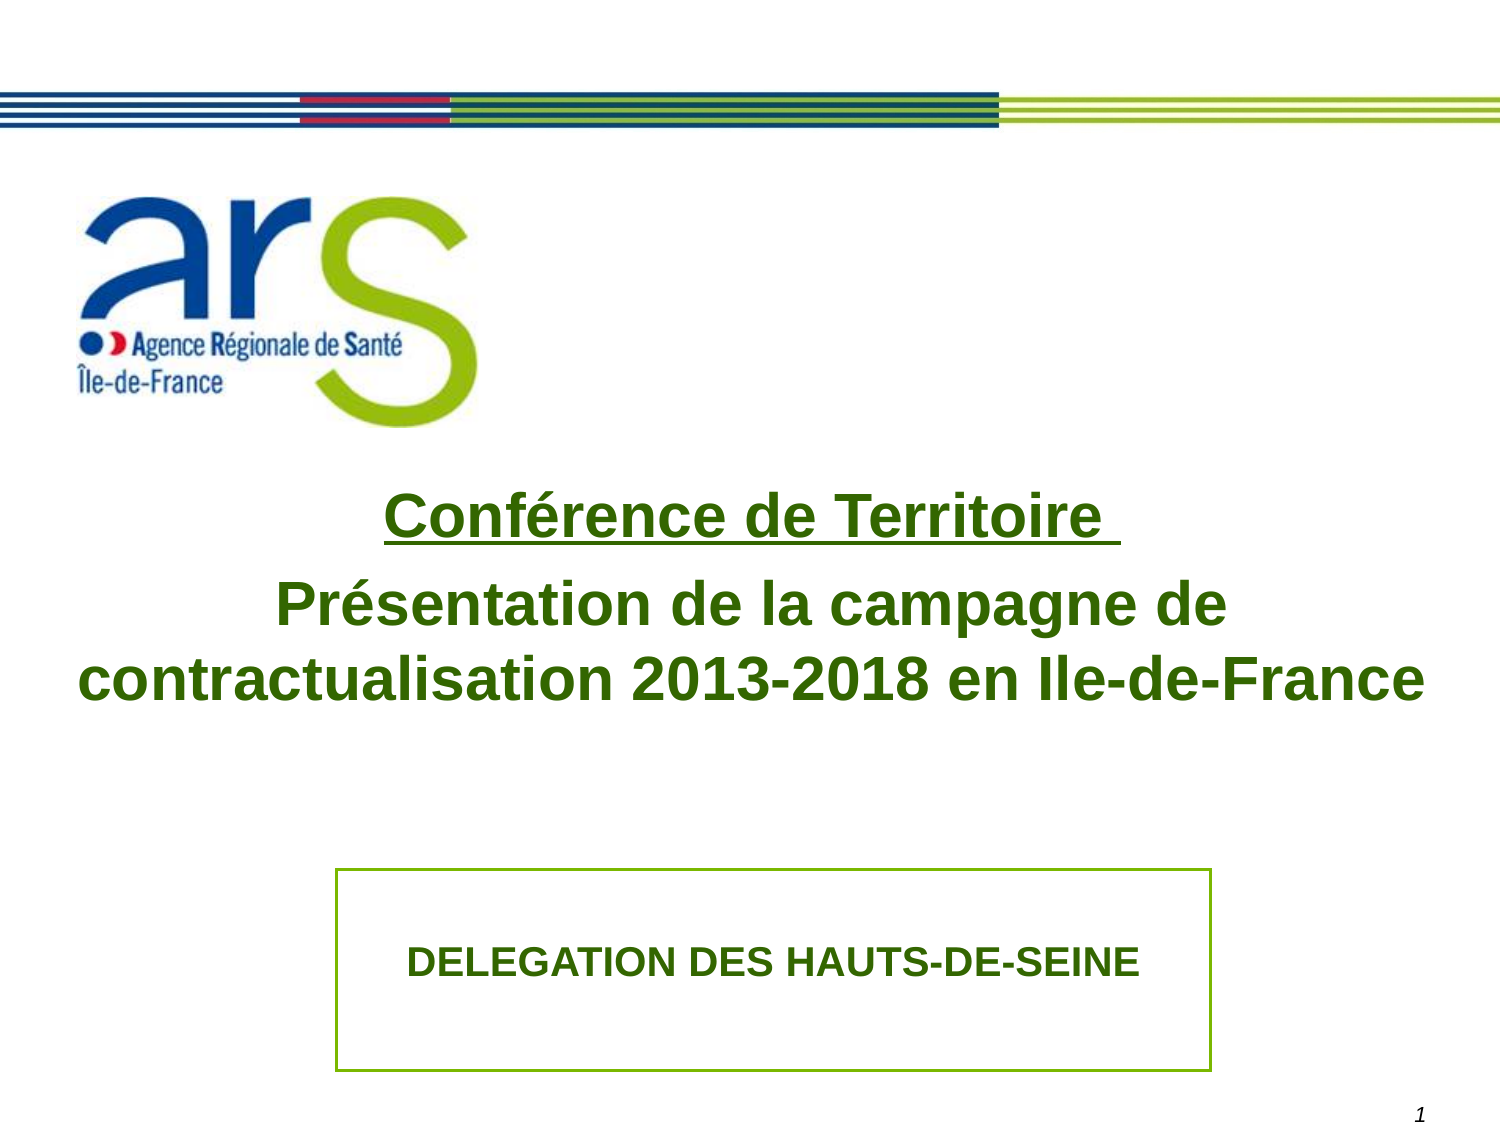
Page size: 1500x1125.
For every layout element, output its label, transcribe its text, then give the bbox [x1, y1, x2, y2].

picture [0, 78, 1500, 141]
list Conférence de Territoire Présentation de la campagne de contractualisation 2013-2018 en Ile-de-France [17, 467, 1488, 799]
text_box DELEGATION DES HAUTS-DE-SEINE [336, 869, 1211, 1071]
picture [76, 196, 479, 428]
